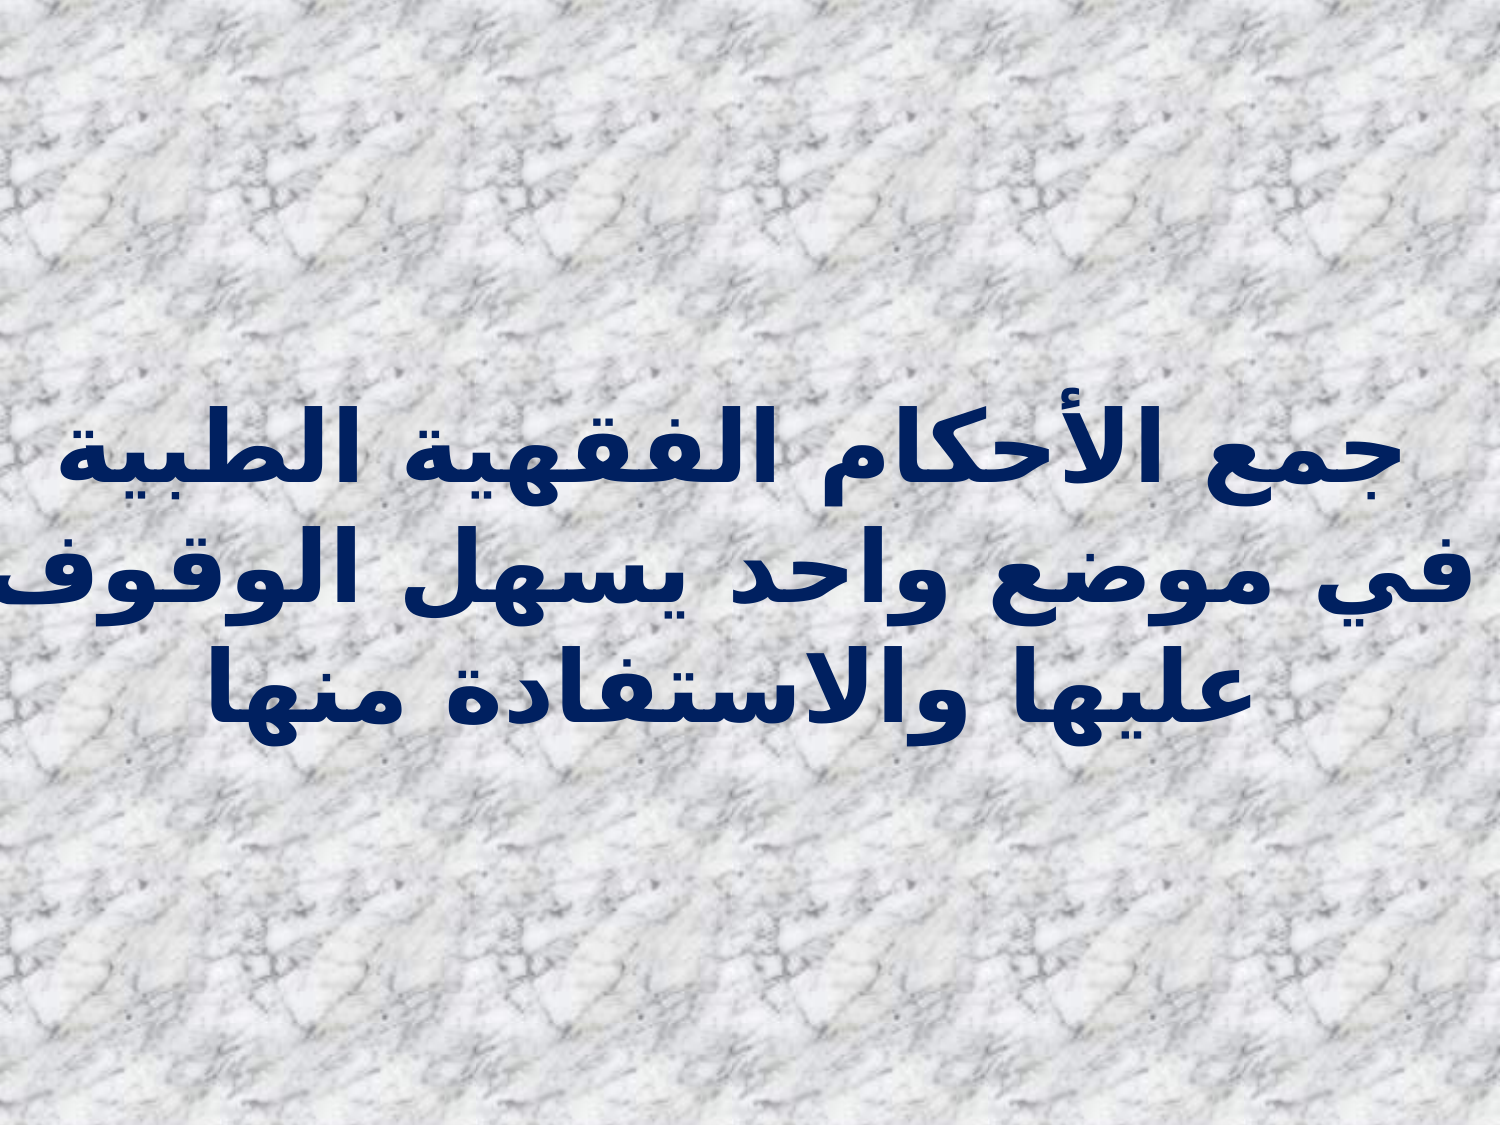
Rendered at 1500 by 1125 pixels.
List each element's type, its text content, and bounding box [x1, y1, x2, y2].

title جمع الأحكام الفقهية الطبية في موضع واحد يسهل الوقوف عليها والاستفادة منها [0, 0, 1500, 1125]
